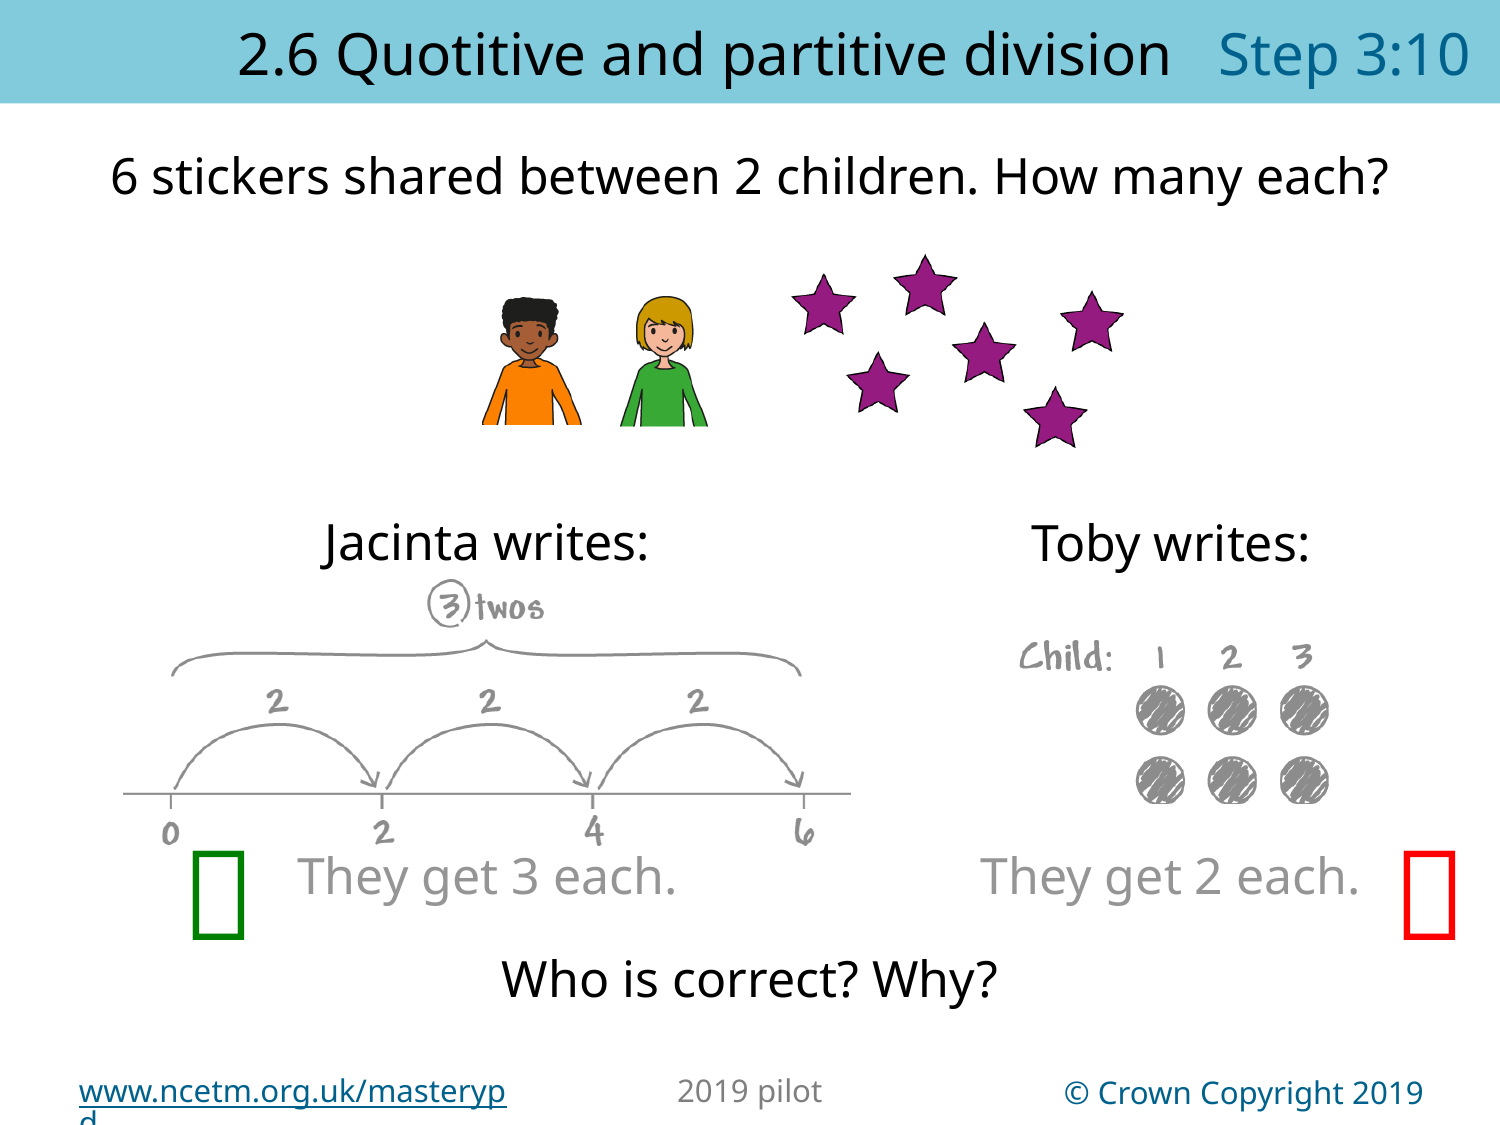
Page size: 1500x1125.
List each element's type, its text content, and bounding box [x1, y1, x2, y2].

text_box Jacinta writes: [309, 503, 665, 577]
text_box Who is correct? Why? [487, 940, 1013, 1016]
picture [482, 296, 602, 436]
text_box  [166, 867, 272, 974]
picture [1006, 632, 1353, 804]
text_box They get 3 each. [282, 867, 693, 912]
list 2.6 Quotitive and partitive division Step 3:10 [0, 0, 1500, 104]
picture [780, 243, 1124, 486]
text_box 6 stickers shared between 2 children. How many each? [95, 136, 1405, 212]
text_box Toby writes: [1016, 503, 1326, 579]
text_box They get 2 each. [965, 837, 1377, 913]
picture [123, 578, 851, 859]
text_box  [1377, 808, 1483, 974]
picture [619, 296, 739, 435]
